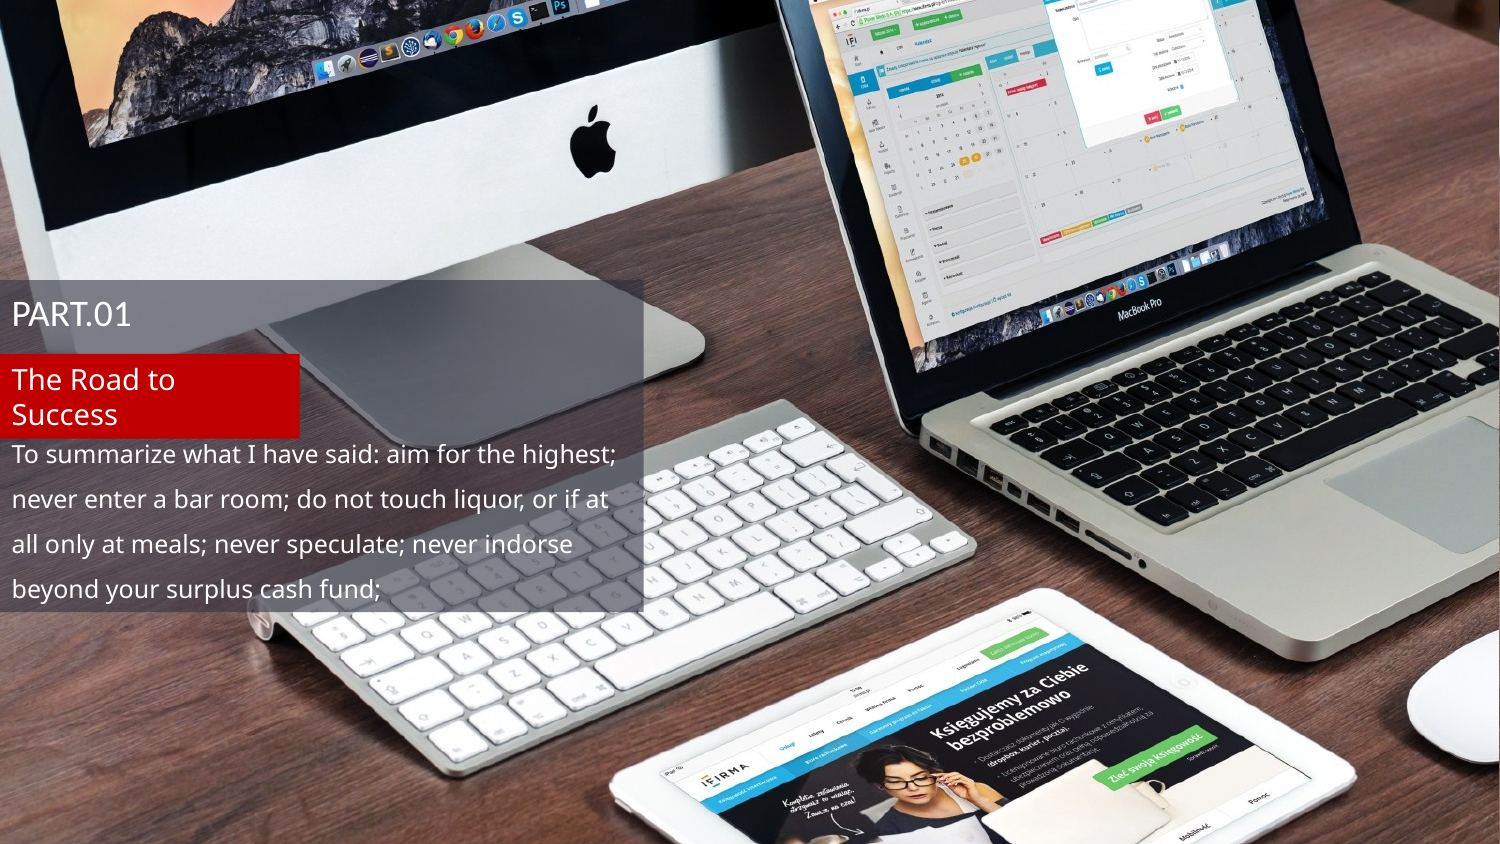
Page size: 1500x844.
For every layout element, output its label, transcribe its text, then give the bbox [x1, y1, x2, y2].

picture [0, 0, 1500, 844]
text_box The Road to Success [0, 353, 300, 439]
text_box PART.01 To summarize what I have said: aim for the highest; never enter a bar room; do not touch liquor, or if at all only at meals; never speculate; never indorse beyond your surplus cash fund; [0, 278, 646, 614]
